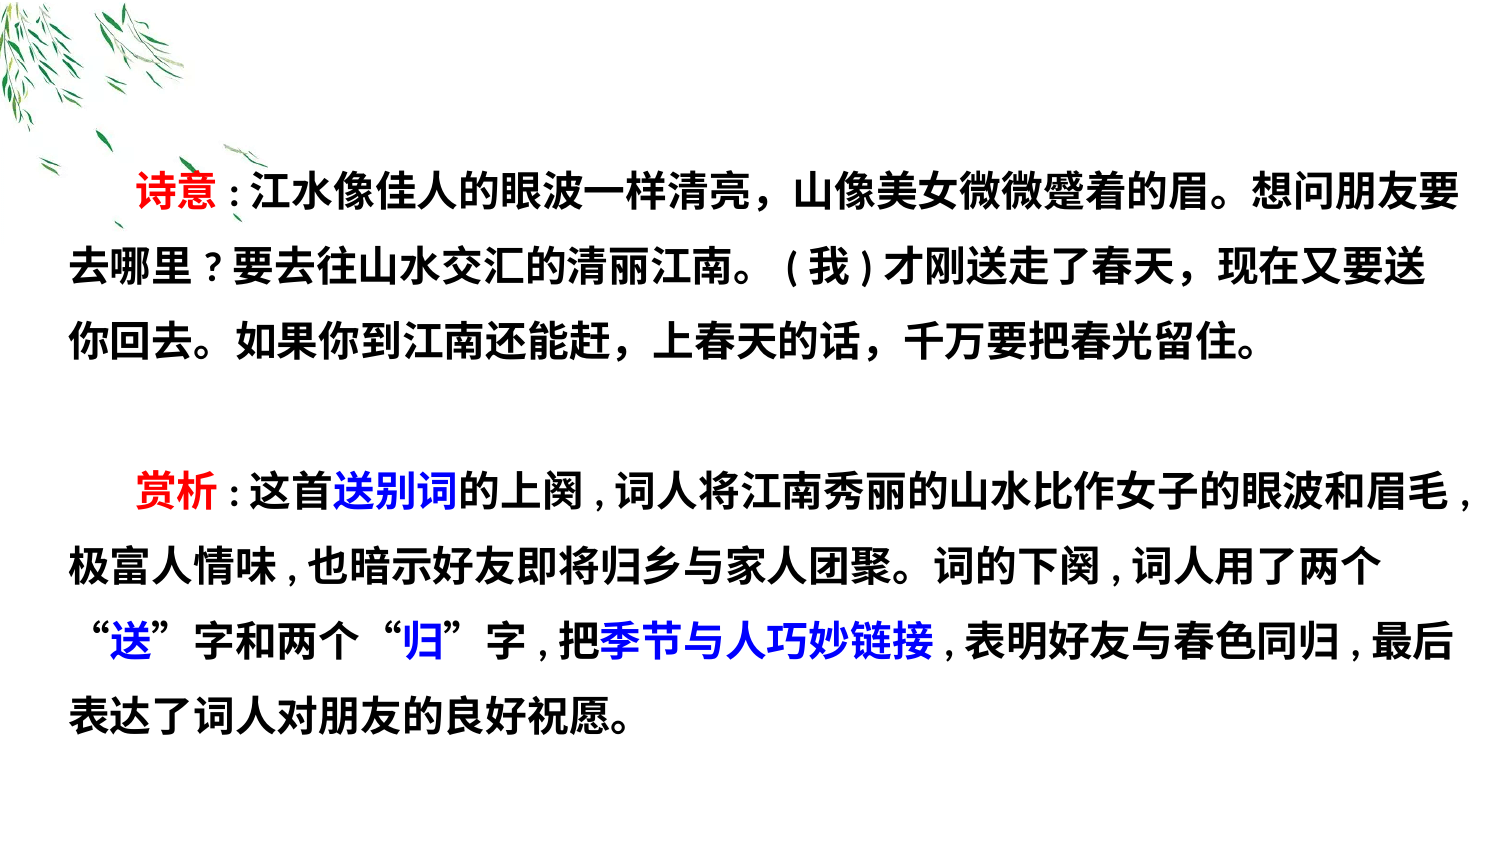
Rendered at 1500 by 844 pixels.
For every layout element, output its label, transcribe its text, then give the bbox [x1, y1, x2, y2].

picture [0, 2, 268, 244]
text_box 诗意:江水像佳人的眼波一样清亮，山像美女微微蹙着的眉。想问朋友要去哪里?要去往山水交汇的清丽江南。(我)才刚送走了春天，现在又要送你回去。如果你到江南还能赶，上春天的话，千万要把春光留住。 赏析:这首送别词的上阕,词人将江南秀丽的山水比作女子的眼波和眉毛,极富人情味,也暗示好友即将归乡与家人团聚。词的下阕,词人用了两个“送”字和两个“归”字,把季节与人巧妙链接,表明好友与春色同归,最后表达了词人对朋友的良好祝愿。 [53, 131, 1477, 747]
